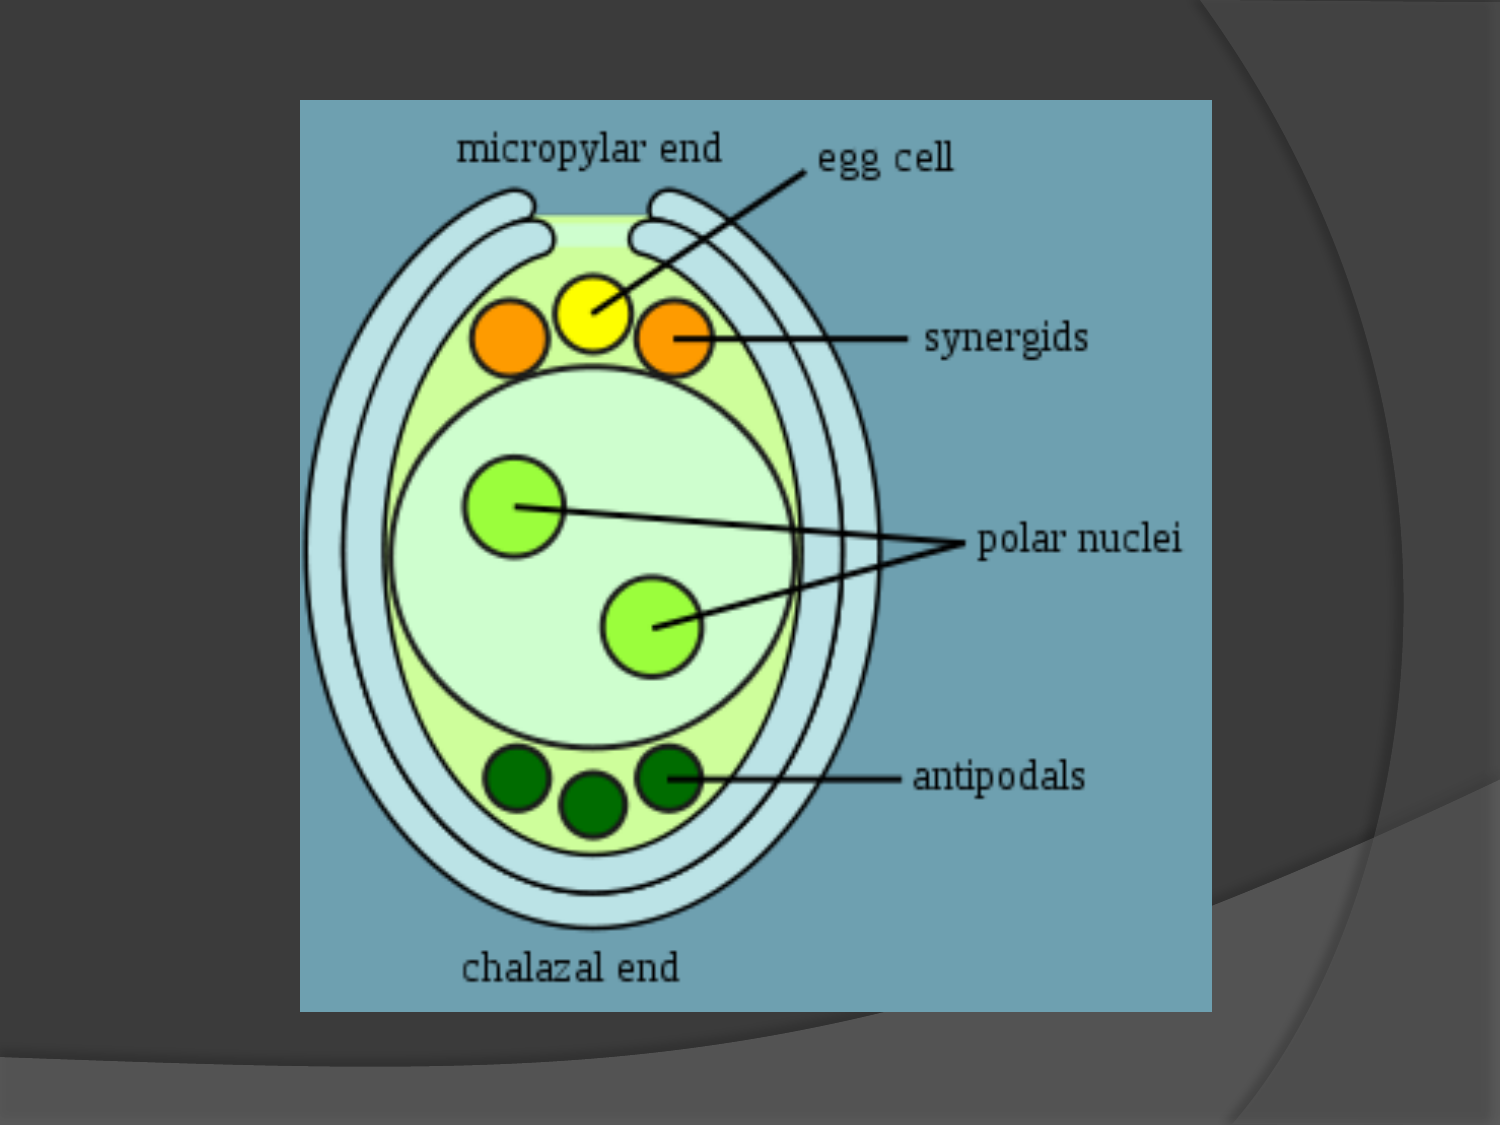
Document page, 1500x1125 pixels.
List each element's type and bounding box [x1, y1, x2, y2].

picture [299, 99, 1213, 1013]
